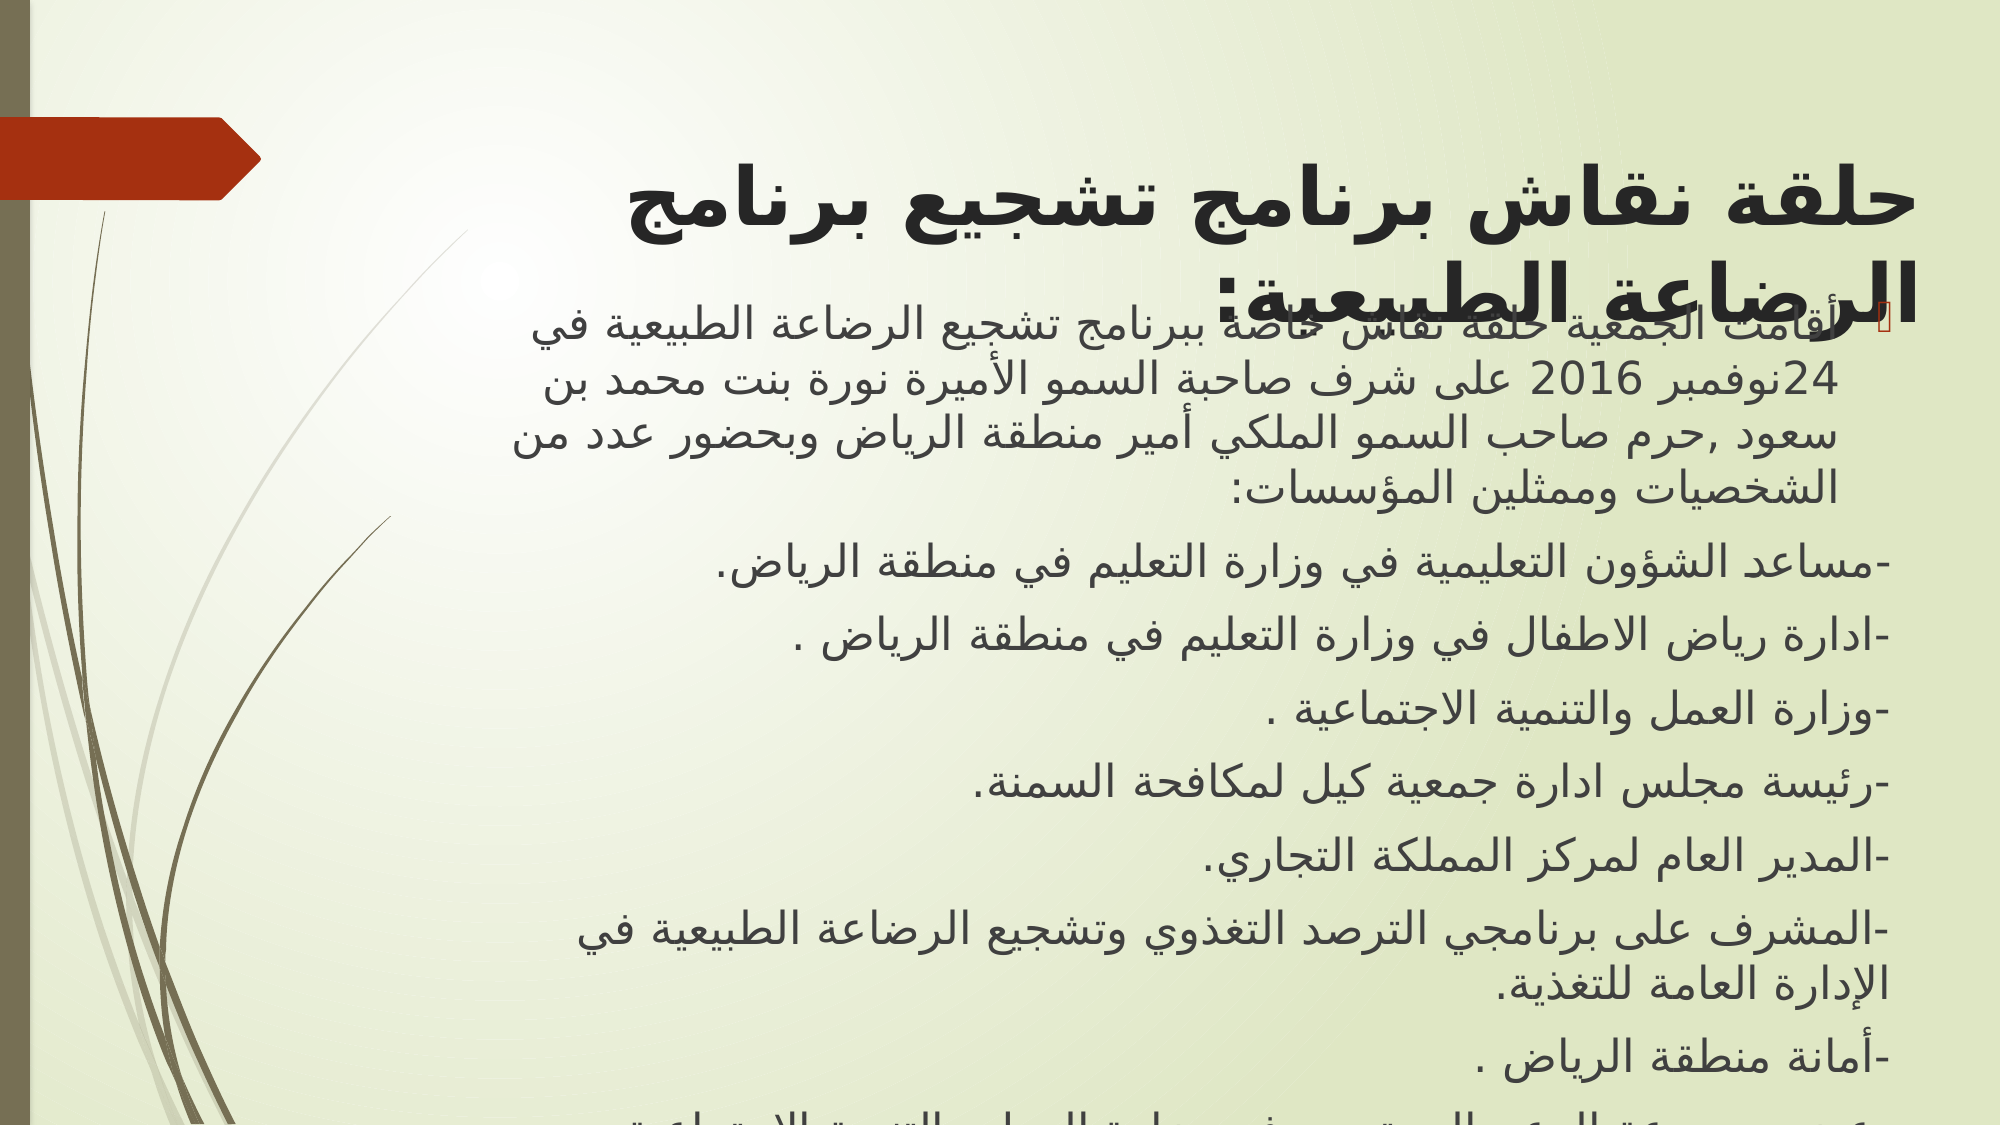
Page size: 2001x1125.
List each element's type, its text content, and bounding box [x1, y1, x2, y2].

list أقامت الجمعية حلقة نقاش خاصة ببرنامج تشجيع الرضاعة الطبيعية في 24نوفمبر 2016 على شرف صاحبة السمو الأميرة نورة بنت محمد بن سعود ,حرم صاحب السمو الملكي أمير منطقة الرياض وبحضور عدد من الشخصيات وممثلين المؤسسات: -مساعد الشؤون التعليمية في وزارة التعليم في منطقة الرياض. -ادارة رياض الاطفال في وزارة التعليم في منطقة الرياض . -وزارة العمل والتنمية الاجتماعية . -رئيسة مجلس ادارة جمعية كيل لمكافحة السمنة. -المدير العام لمركز المملكة التجاري. -المشرف على برنامجي الترصد التغذوي وتشجيع الرضاعة الطبيعية في الإدارة العامة للتغذية. -أمانة منطقة الرياض . -عضو مجموعة الدعم المجتمعي في وزارة العمل والتنمية الاجتماعية. [444, 286, 1907, 1125]
title حلقة نقاش برنامج تشجيع برنامج الرضاعة الطبيعية: [475, 137, 1938, 348]
